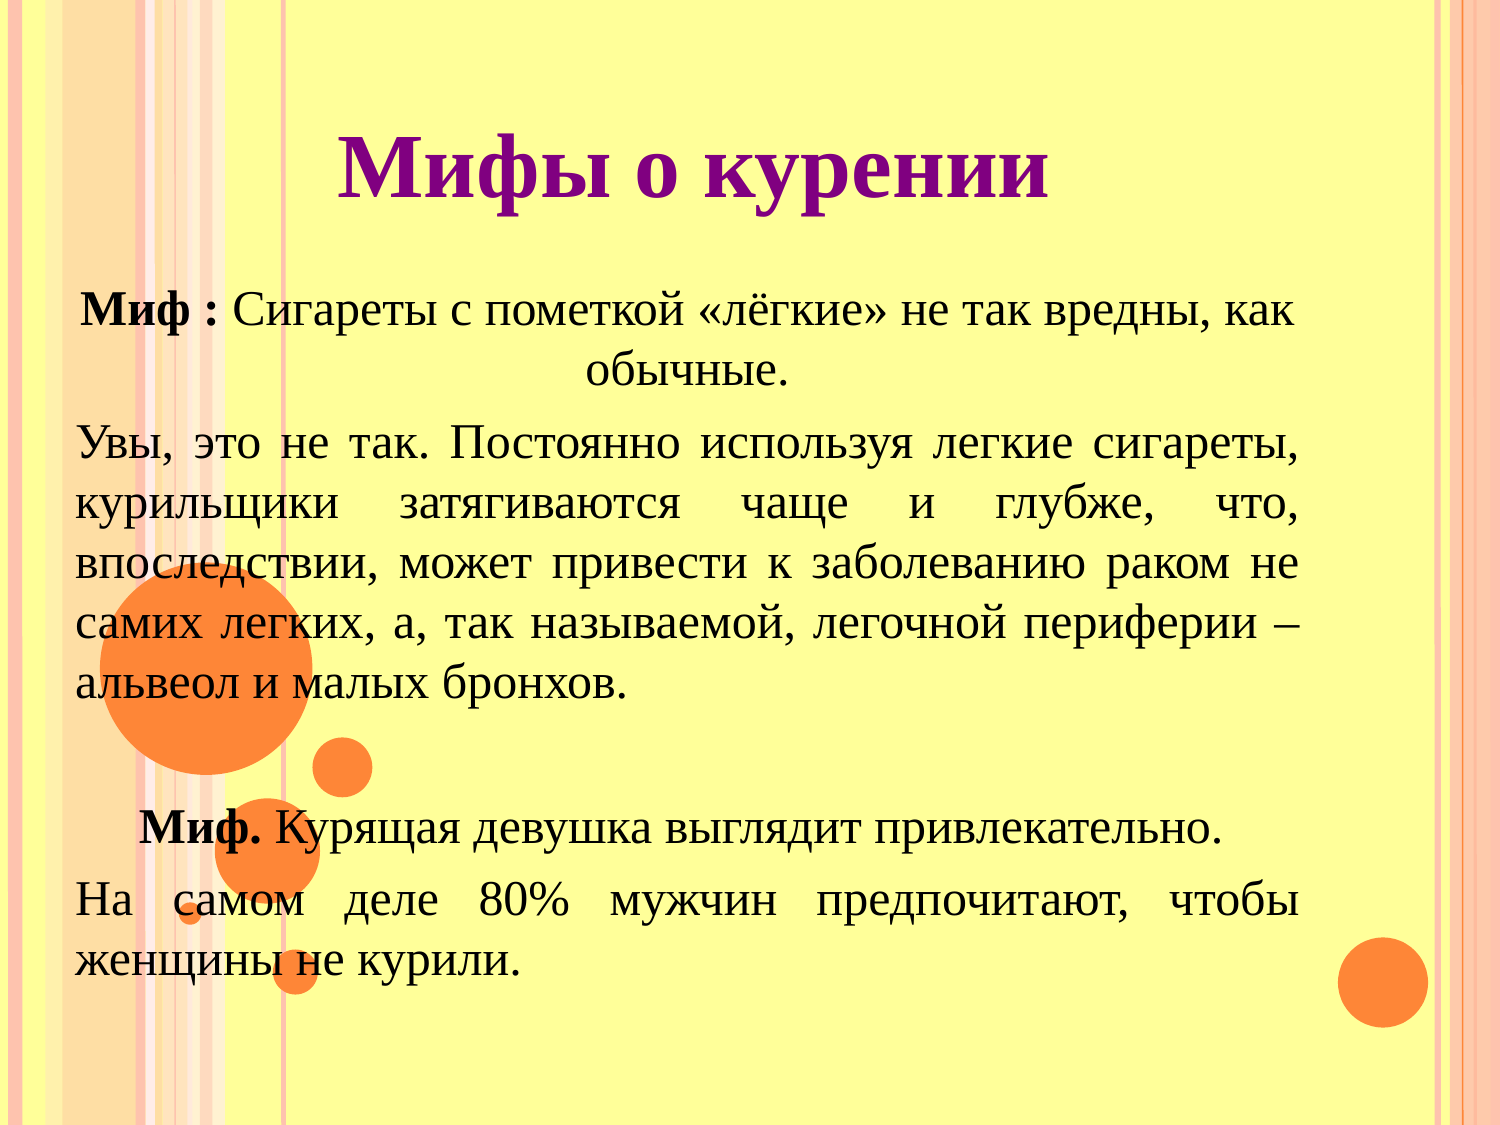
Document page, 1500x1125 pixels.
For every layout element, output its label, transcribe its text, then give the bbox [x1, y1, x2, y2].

subtitle Миф : Сигареты с пометкой «лёгкие» не так вредны, как обычные. Увы, это не так. Постоянно используя легкие сигареты, курильщики затягиваются чаще и глубже, что, впоследствии, может привести к заболеванию раком не самих легких, а, так называемой, легочной периферии – альвеол и малых бронхов. Миф. Курящая девушка выглядит привлекательно. На самом деле 80% мужчин предпочитают, чтобы женщины не курили. [74, 269, 1301, 1055]
title Мифы о курении [81, 34, 1308, 224]
